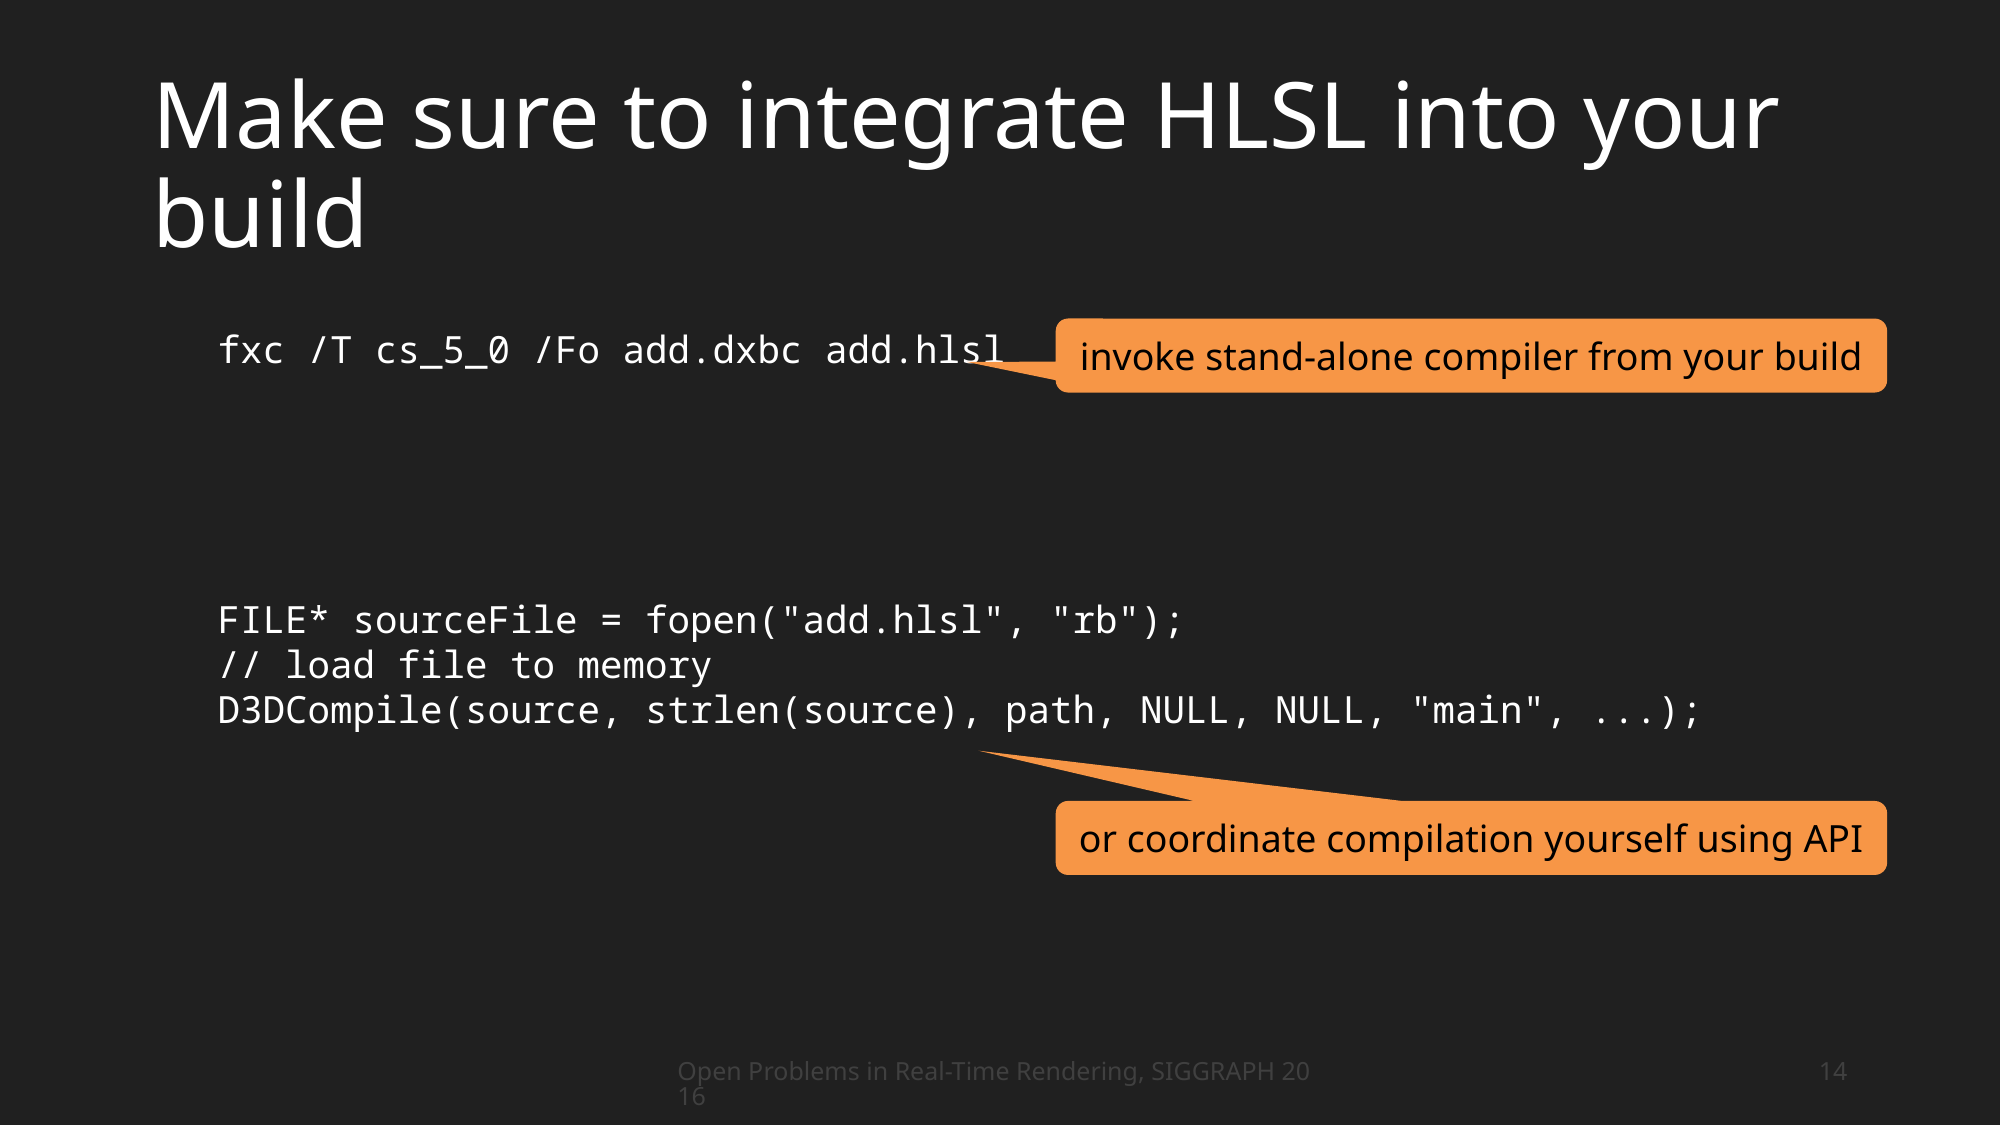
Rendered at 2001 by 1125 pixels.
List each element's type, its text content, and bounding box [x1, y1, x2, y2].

slide_number 14 [1412, 1042, 1863, 1103]
title Make sure to integrate HLSL into your build [137, 59, 1863, 278]
text_box or coordinate compilation yourself using API [978, 749, 1889, 876]
footer Open Problems in Real-Time Rendering, SIGGRAPH 2016 [662, 1042, 1338, 1103]
text_box fxc /T cs_5_0 /Fo add.dxbc add.hlsl FILE* sourceFile = fopen("add.hlsl", "rb"); // load file to memory D3DCompile(source, strlen(source), path, NULL, NULL, "main", ...); [202, 318, 367, 425]
text_box invoke stand-alone compiler from your build [966, 317, 1889, 394]
